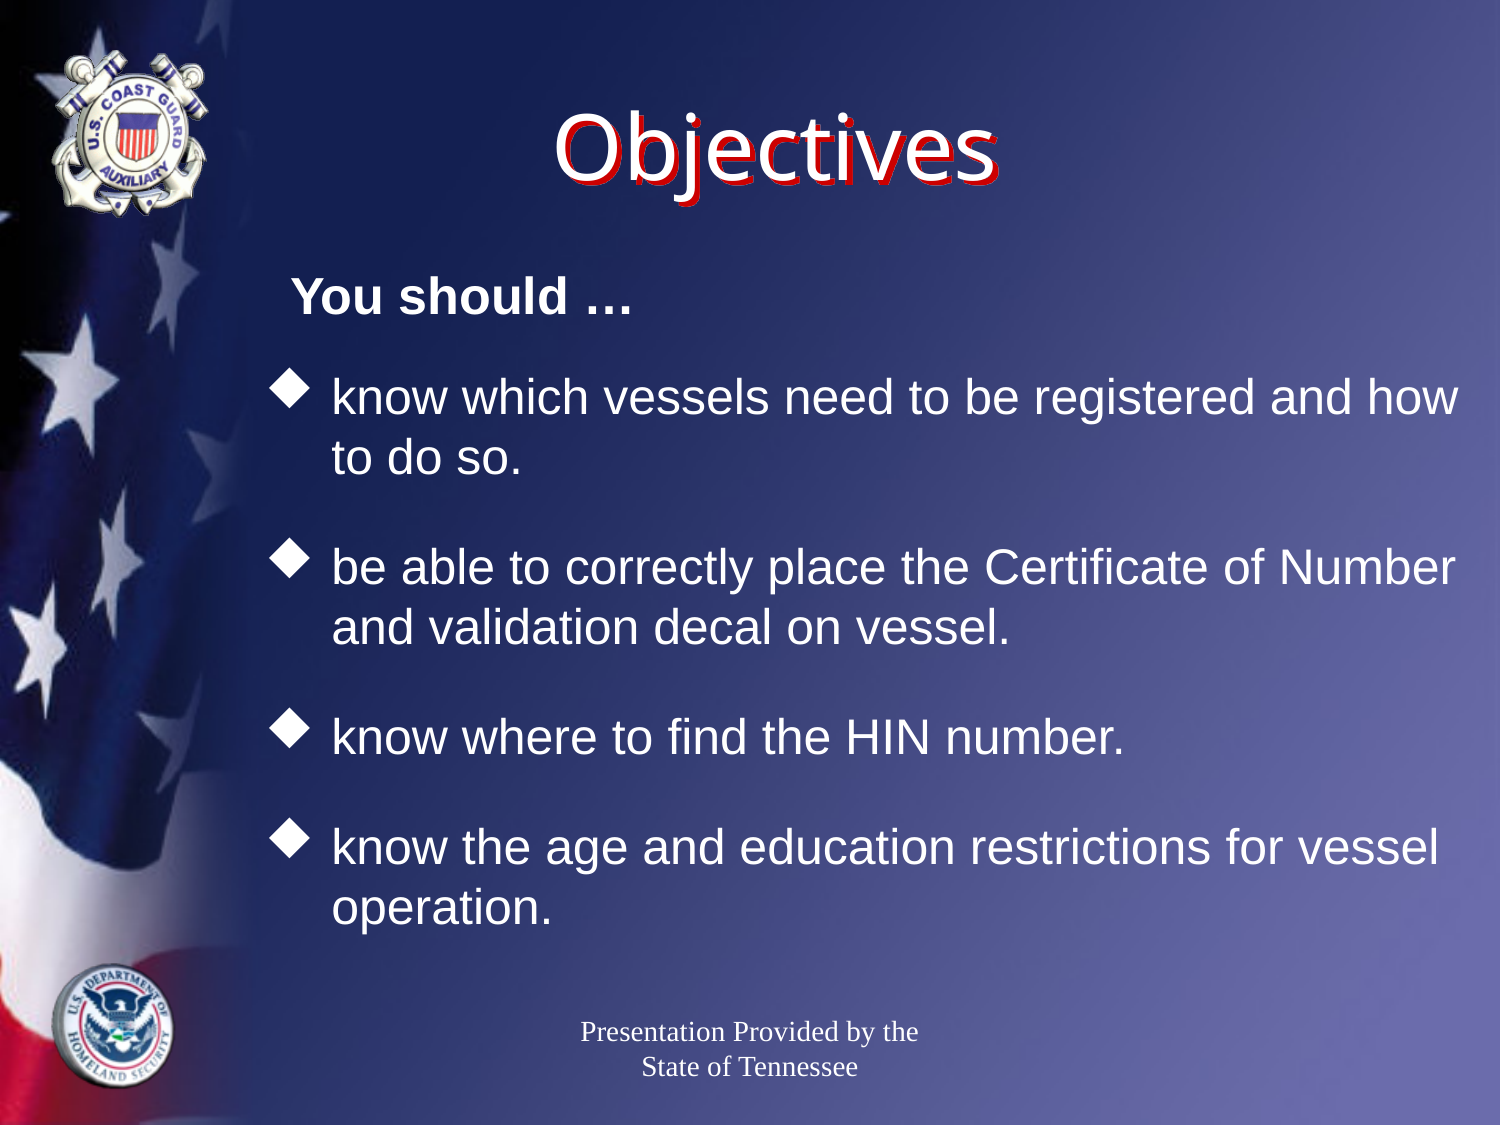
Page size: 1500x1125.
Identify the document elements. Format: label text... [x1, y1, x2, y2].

text_box Presentation Provided by the State of Tennessee [549, 1004, 950, 1090]
picture [0, 0, 1500, 1125]
list You should … [275, 240, 1400, 346]
title Objectives [137, 50, 1413, 238]
list know which vessels need to be registered and how to do so. be able to correctly place the Certificate of Number and validation decal on vessel. know where to find the HIN number. know the age and education restrictions for vessel operation. [249, 356, 1475, 1005]
